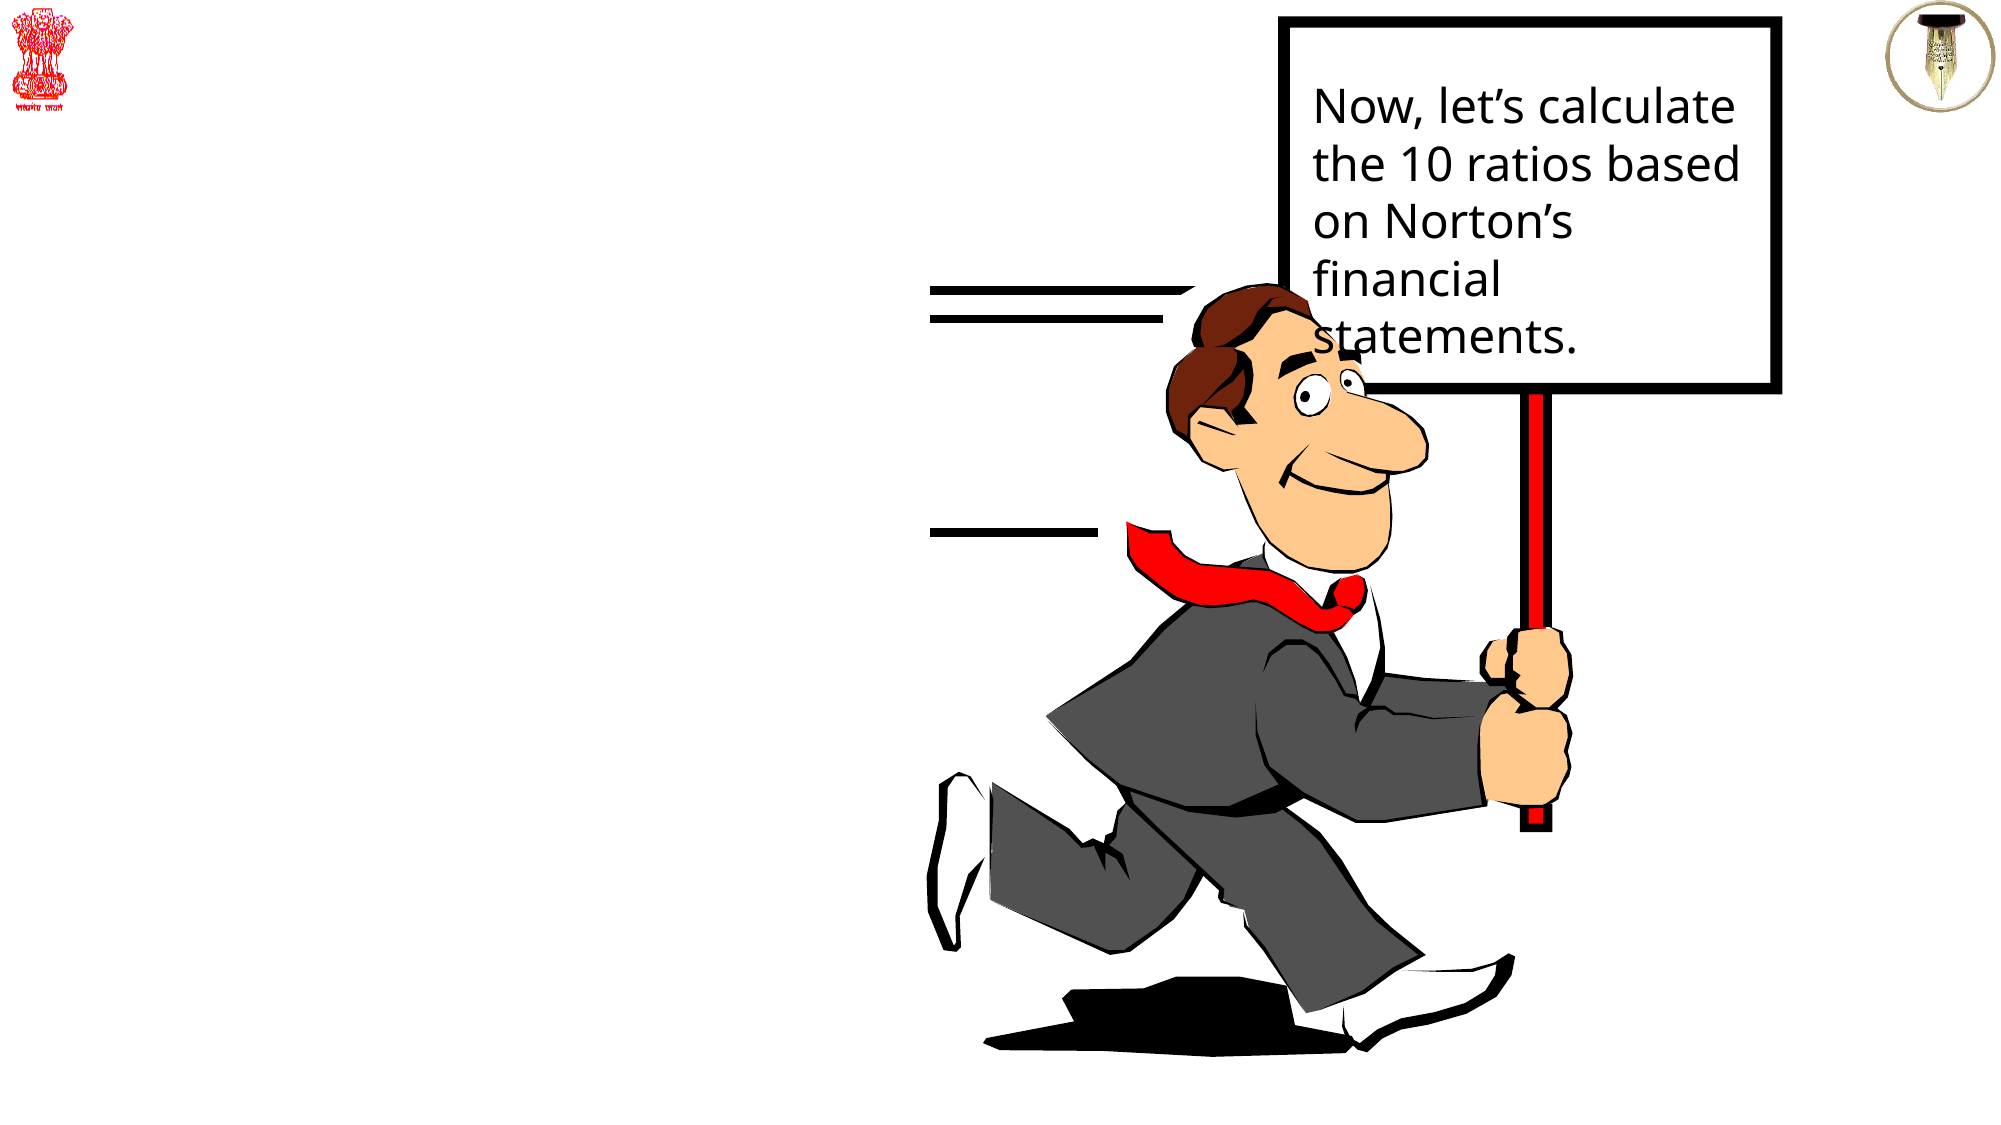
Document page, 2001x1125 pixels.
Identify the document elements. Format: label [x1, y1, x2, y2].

picture [1884, 0, 1996, 113]
text_box [912, 2, 1826, 1073]
text_box [0, 0, 79, 125]
